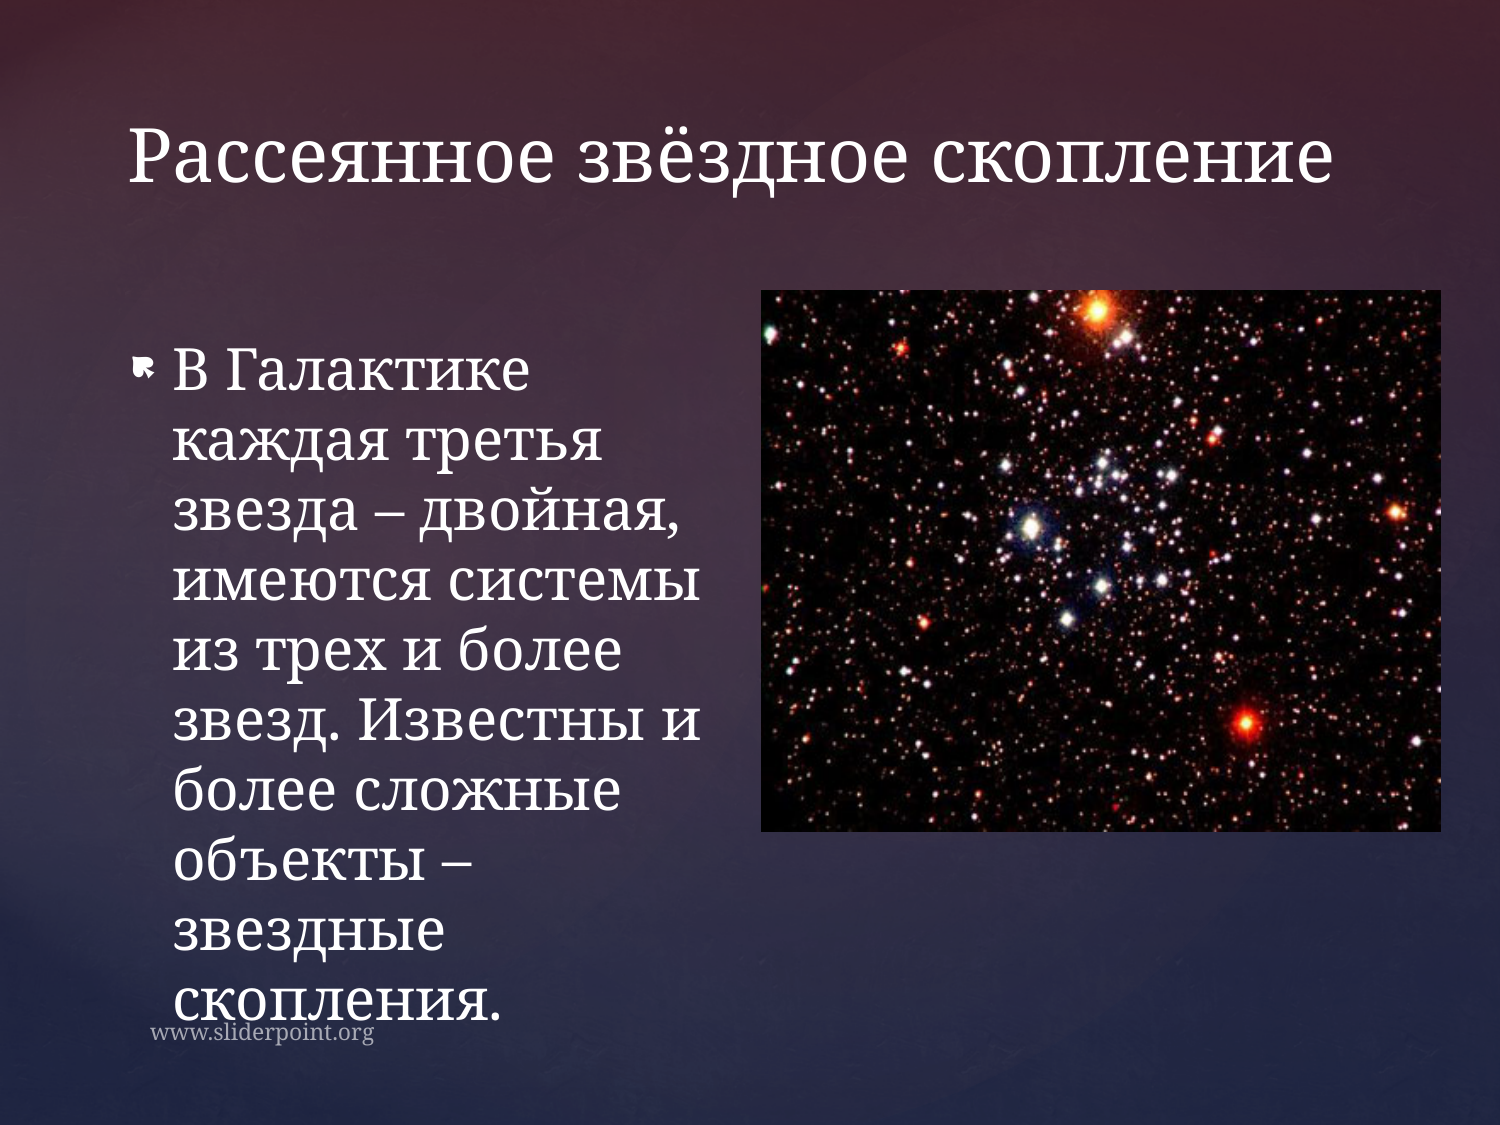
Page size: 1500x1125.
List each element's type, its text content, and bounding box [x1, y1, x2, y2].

text_box Рассеянное звёздное скопление [112, 99, 1388, 288]
picture [761, 290, 1442, 833]
text_box В Галактике каждая третья звезда – двойная, имеются системы из трех и более звезд. Известны и более сложные объекты – звездные скопления. [112, 324, 738, 1000]
footer www.sliderpoint.org [135, 1009, 885, 1070]
